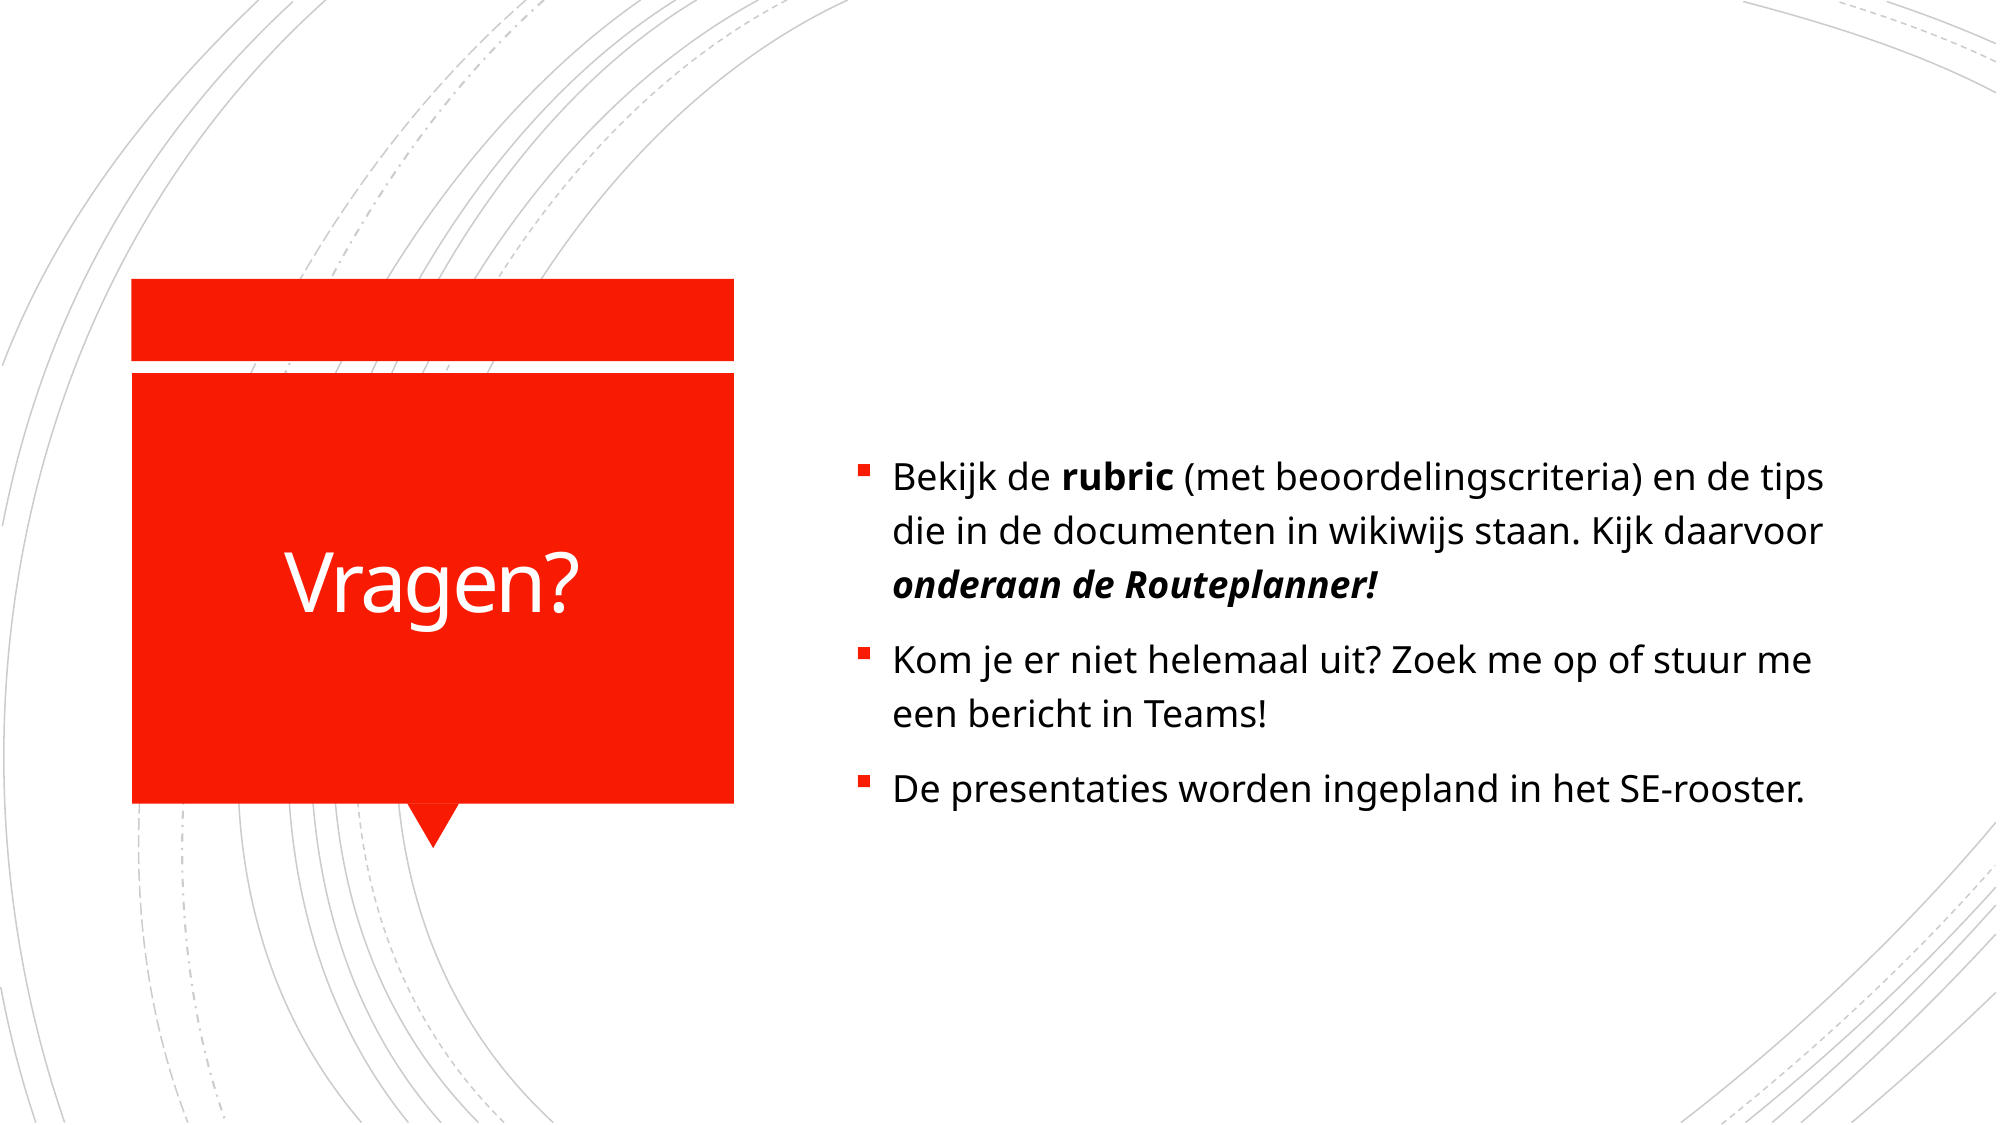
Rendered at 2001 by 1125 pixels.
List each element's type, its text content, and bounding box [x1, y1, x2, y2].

list Bekijk de rubric (met beoordelingscriteria) en de tips die in de documenten in wikiwijs staan. Kijk daarvoor onderaan de Routeplanner! Kom je er niet helemaal uit? Zoek me op of stuur me een bericht in Teams! De presentaties worden ingepland in het SE-rooster. [839, 131, 1871, 1057]
title Vragen? [145, 385, 720, 789]
